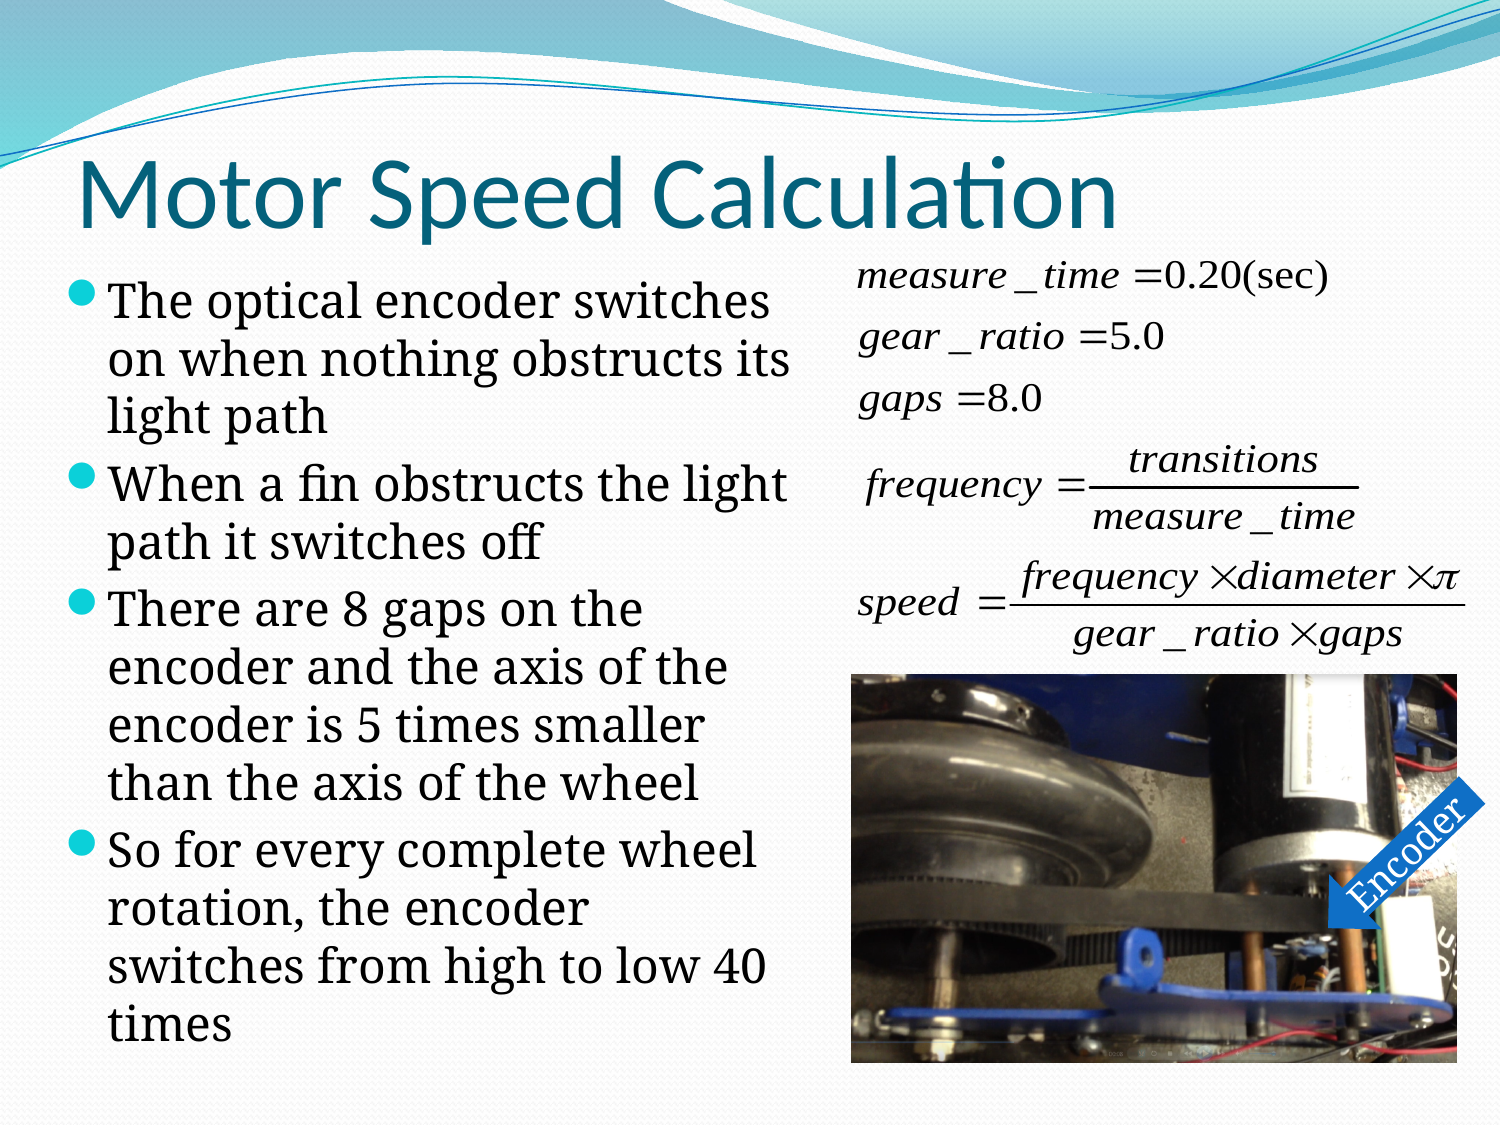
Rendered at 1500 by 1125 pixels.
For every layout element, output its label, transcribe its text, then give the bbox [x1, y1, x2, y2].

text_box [849, 251, 1476, 663]
title Motor Speed Calculation [75, 115, 1425, 250]
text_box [851, 674, 1500, 1063]
list The optical encoder switches on when nothing obstructs its light path When a fin obstructs the light path it switches off There are 8 gaps on the encoder and the axis of the encoder is 5 times smaller than the axis of the wheel So for every complete wheel rotation, the encoder switches from high to low 40 times [50, 262, 813, 1063]
